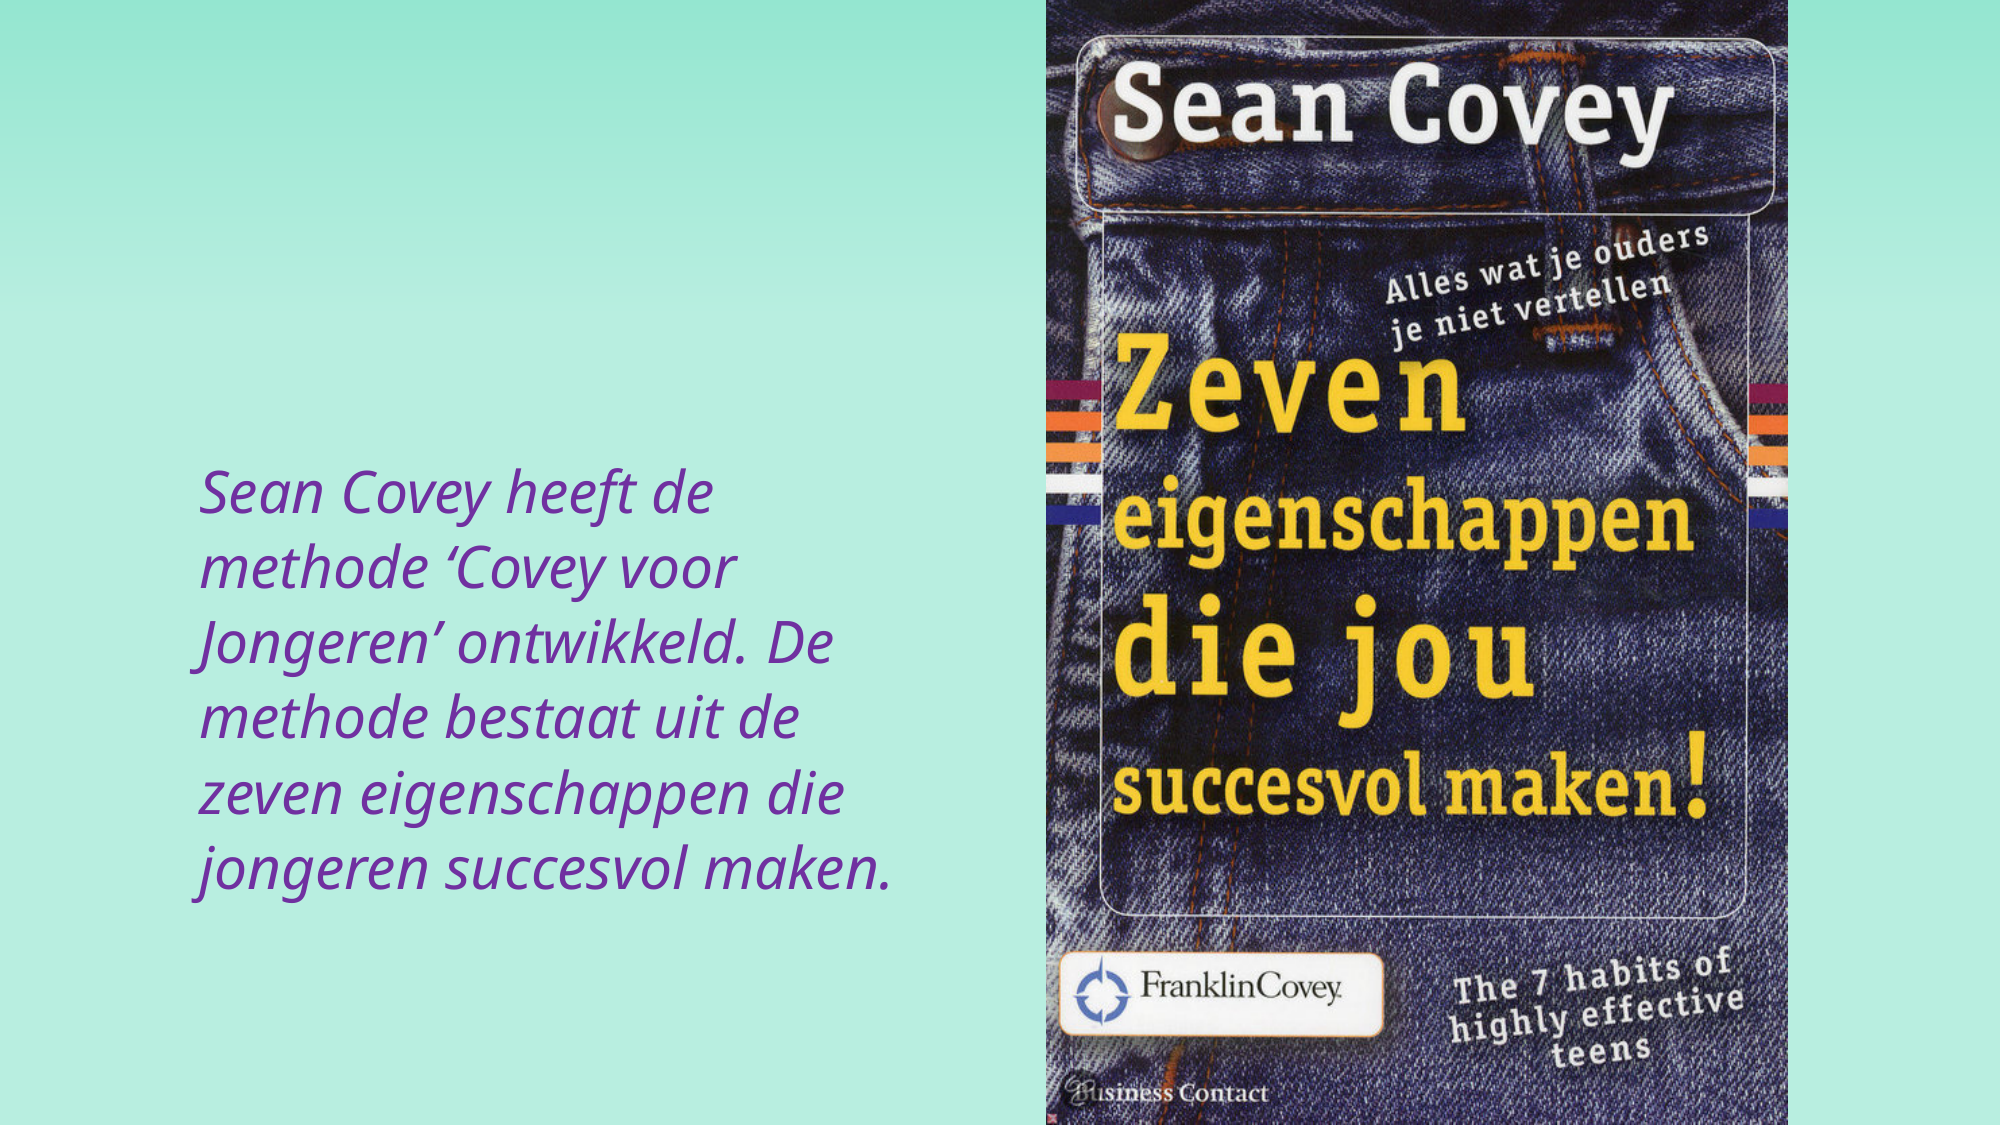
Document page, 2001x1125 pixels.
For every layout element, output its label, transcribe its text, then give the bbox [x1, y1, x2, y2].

title Sean Covey heeft de methode ‘Covey voor Jongeren’ ontwikkeld. De methode bestaat uit de zeven eigenschappen die jongeren succesvol maken. [184, 93, 924, 1007]
picture [1046, 0, 1788, 1125]
